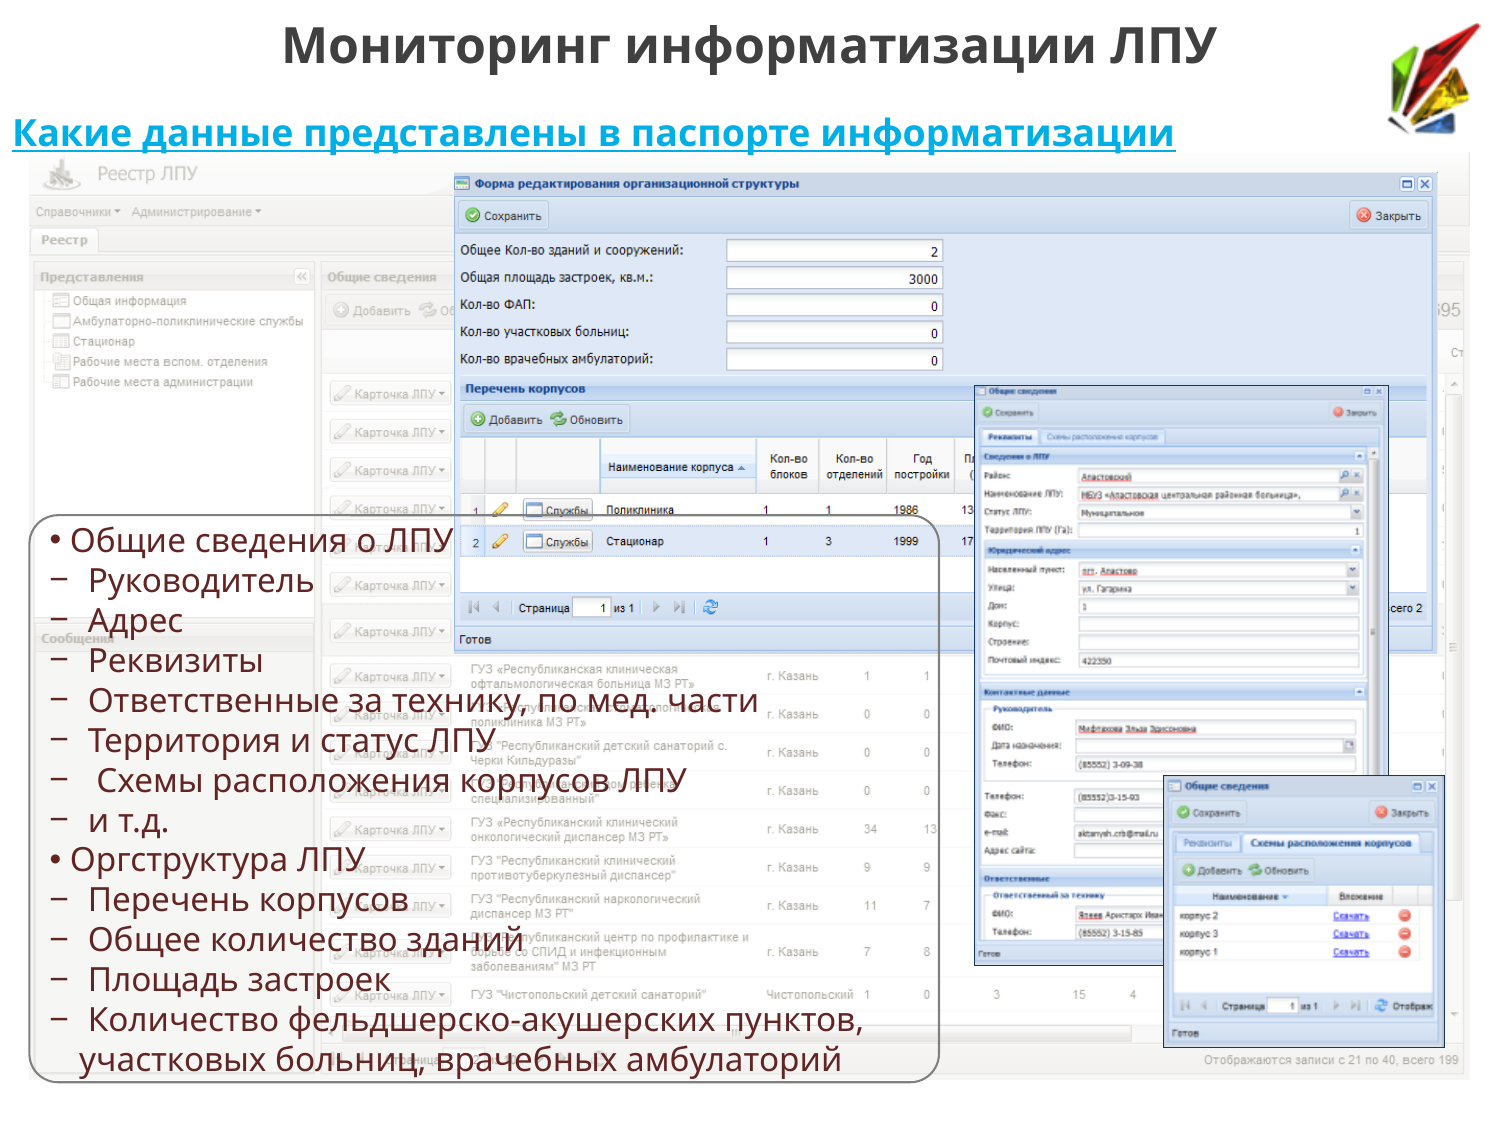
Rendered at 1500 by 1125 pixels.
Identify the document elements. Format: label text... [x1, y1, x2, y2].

text_box Мониторинг информатизации ЛПУ [0, 5, 1500, 81]
picture [29, 151, 1471, 1081]
picture [1387, 23, 1481, 137]
text_box Какие данные представлены в паспорте информатизации [0, 101, 1191, 162]
